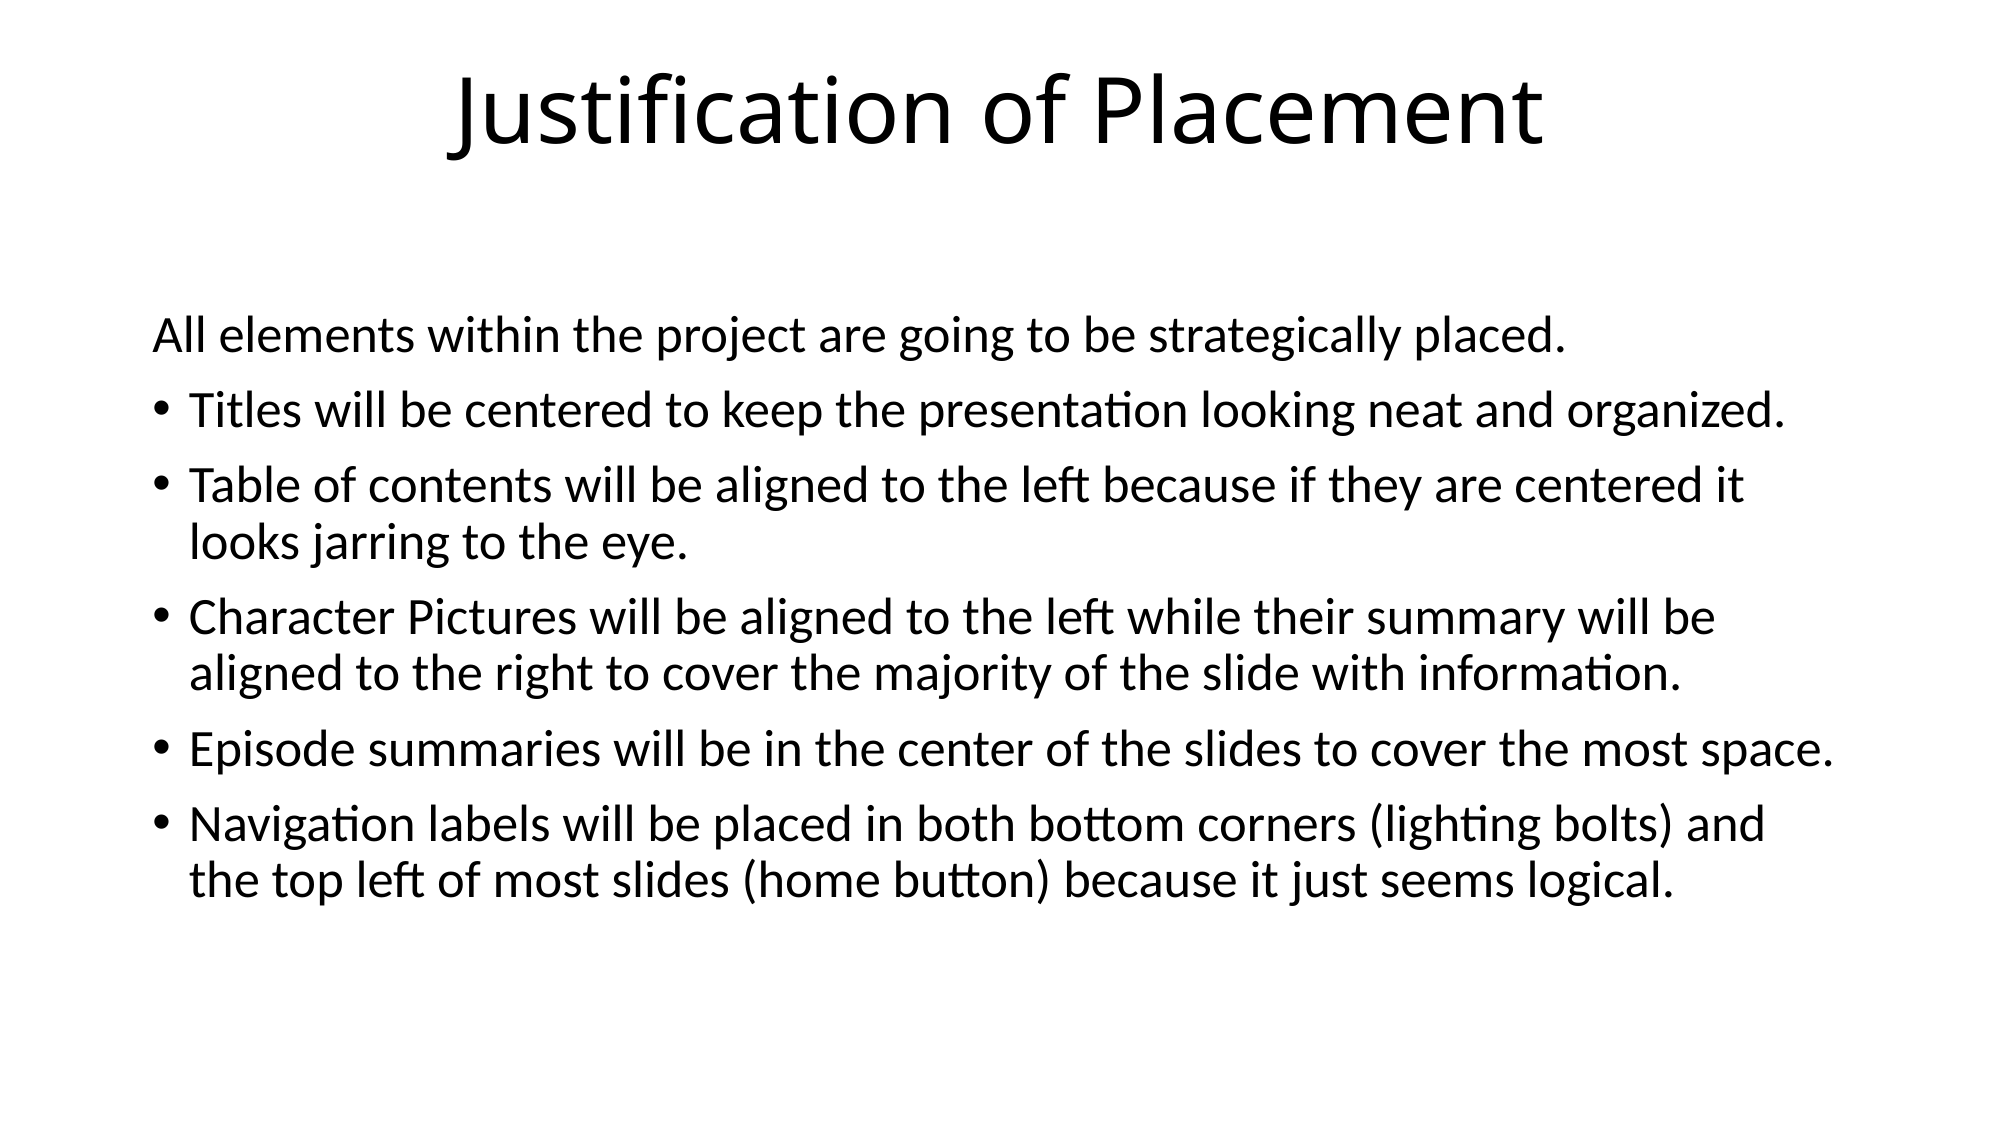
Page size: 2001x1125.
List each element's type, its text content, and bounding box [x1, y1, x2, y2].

title Justification of Placement [137, 59, 1863, 278]
list All elements within the project are going to be strategically placed. Titles will be centered to keep the presentation looking neat and organized. Table of contents will be aligned to the left because if they are centered it looks jarring to the eye. Character Pictures will be aligned to the left while their summary will be aligned to the right to cover the majority of the slide with information. Episode summaries will be in the center of the slides to cover the most space. Navigation labels will be placed in both bottom corners (lighting bolts) and the top left of most slides (home button) because it just seems logical. [137, 299, 1863, 1014]
